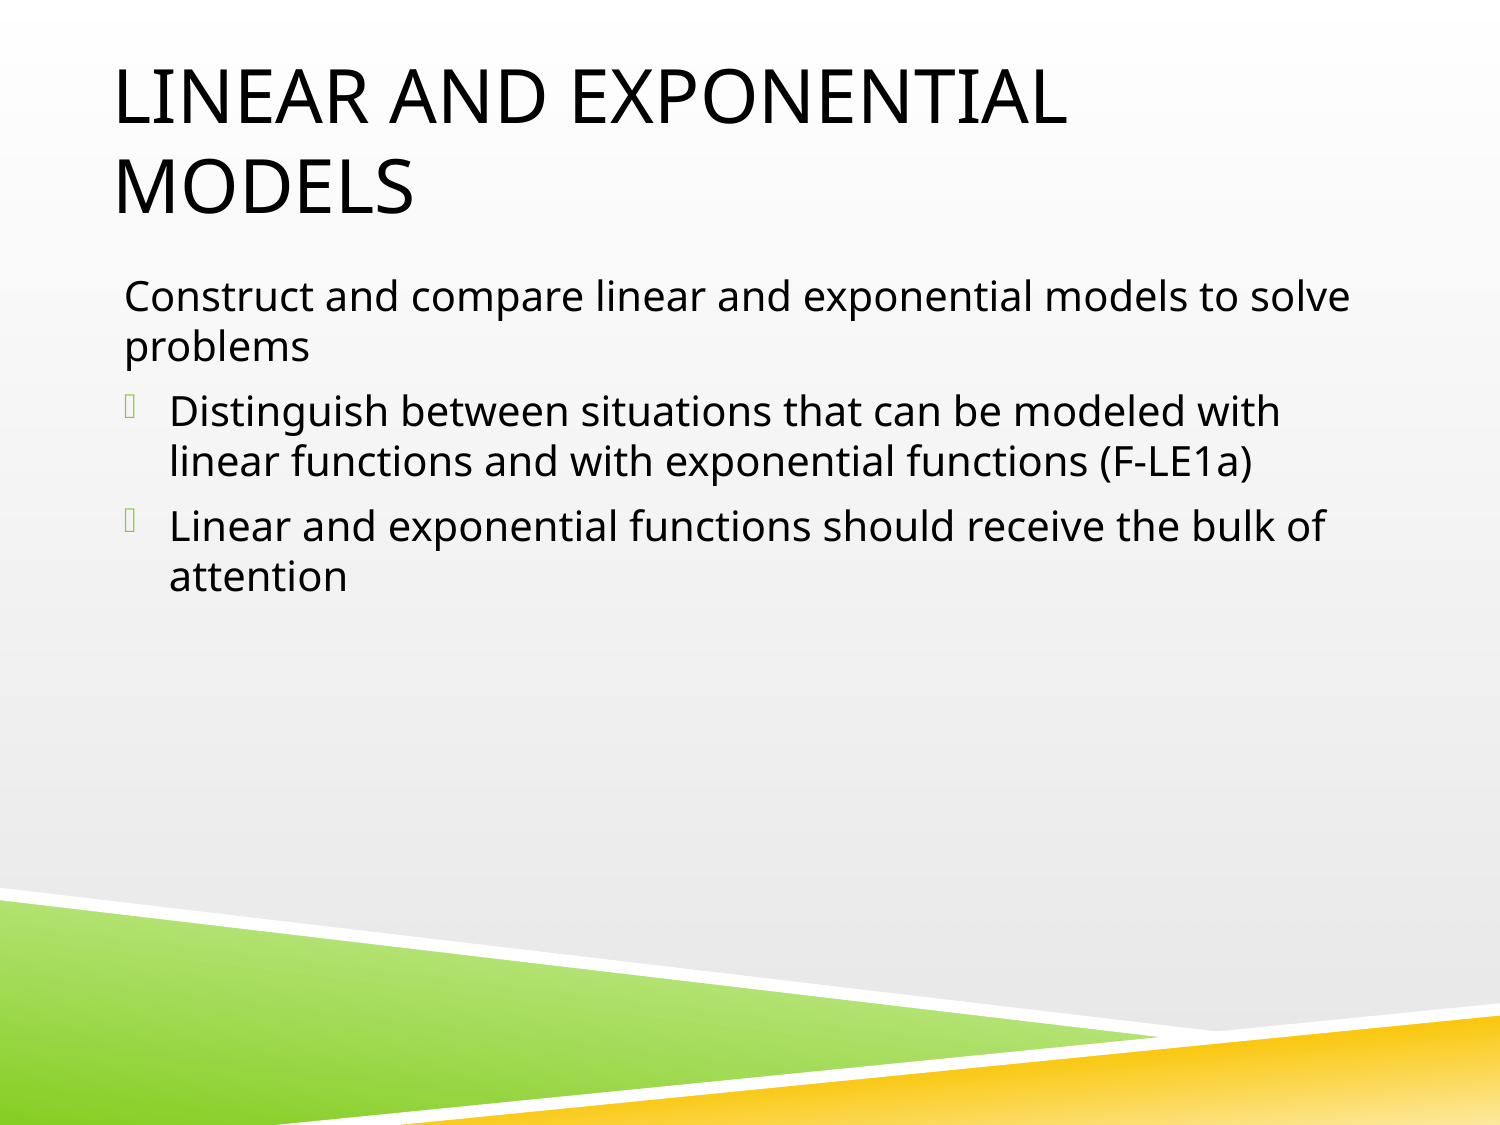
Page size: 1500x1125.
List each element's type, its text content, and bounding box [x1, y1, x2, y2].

title Linear and Exponential Models [112, 45, 1388, 233]
list Construct and compare linear and exponential models to solve problems Distinguish between situations that can be modeled with linear functions and with exponential functions (F-LE1a) Linear and exponential functions should receive the bulk of attention [112, 262, 1388, 875]
